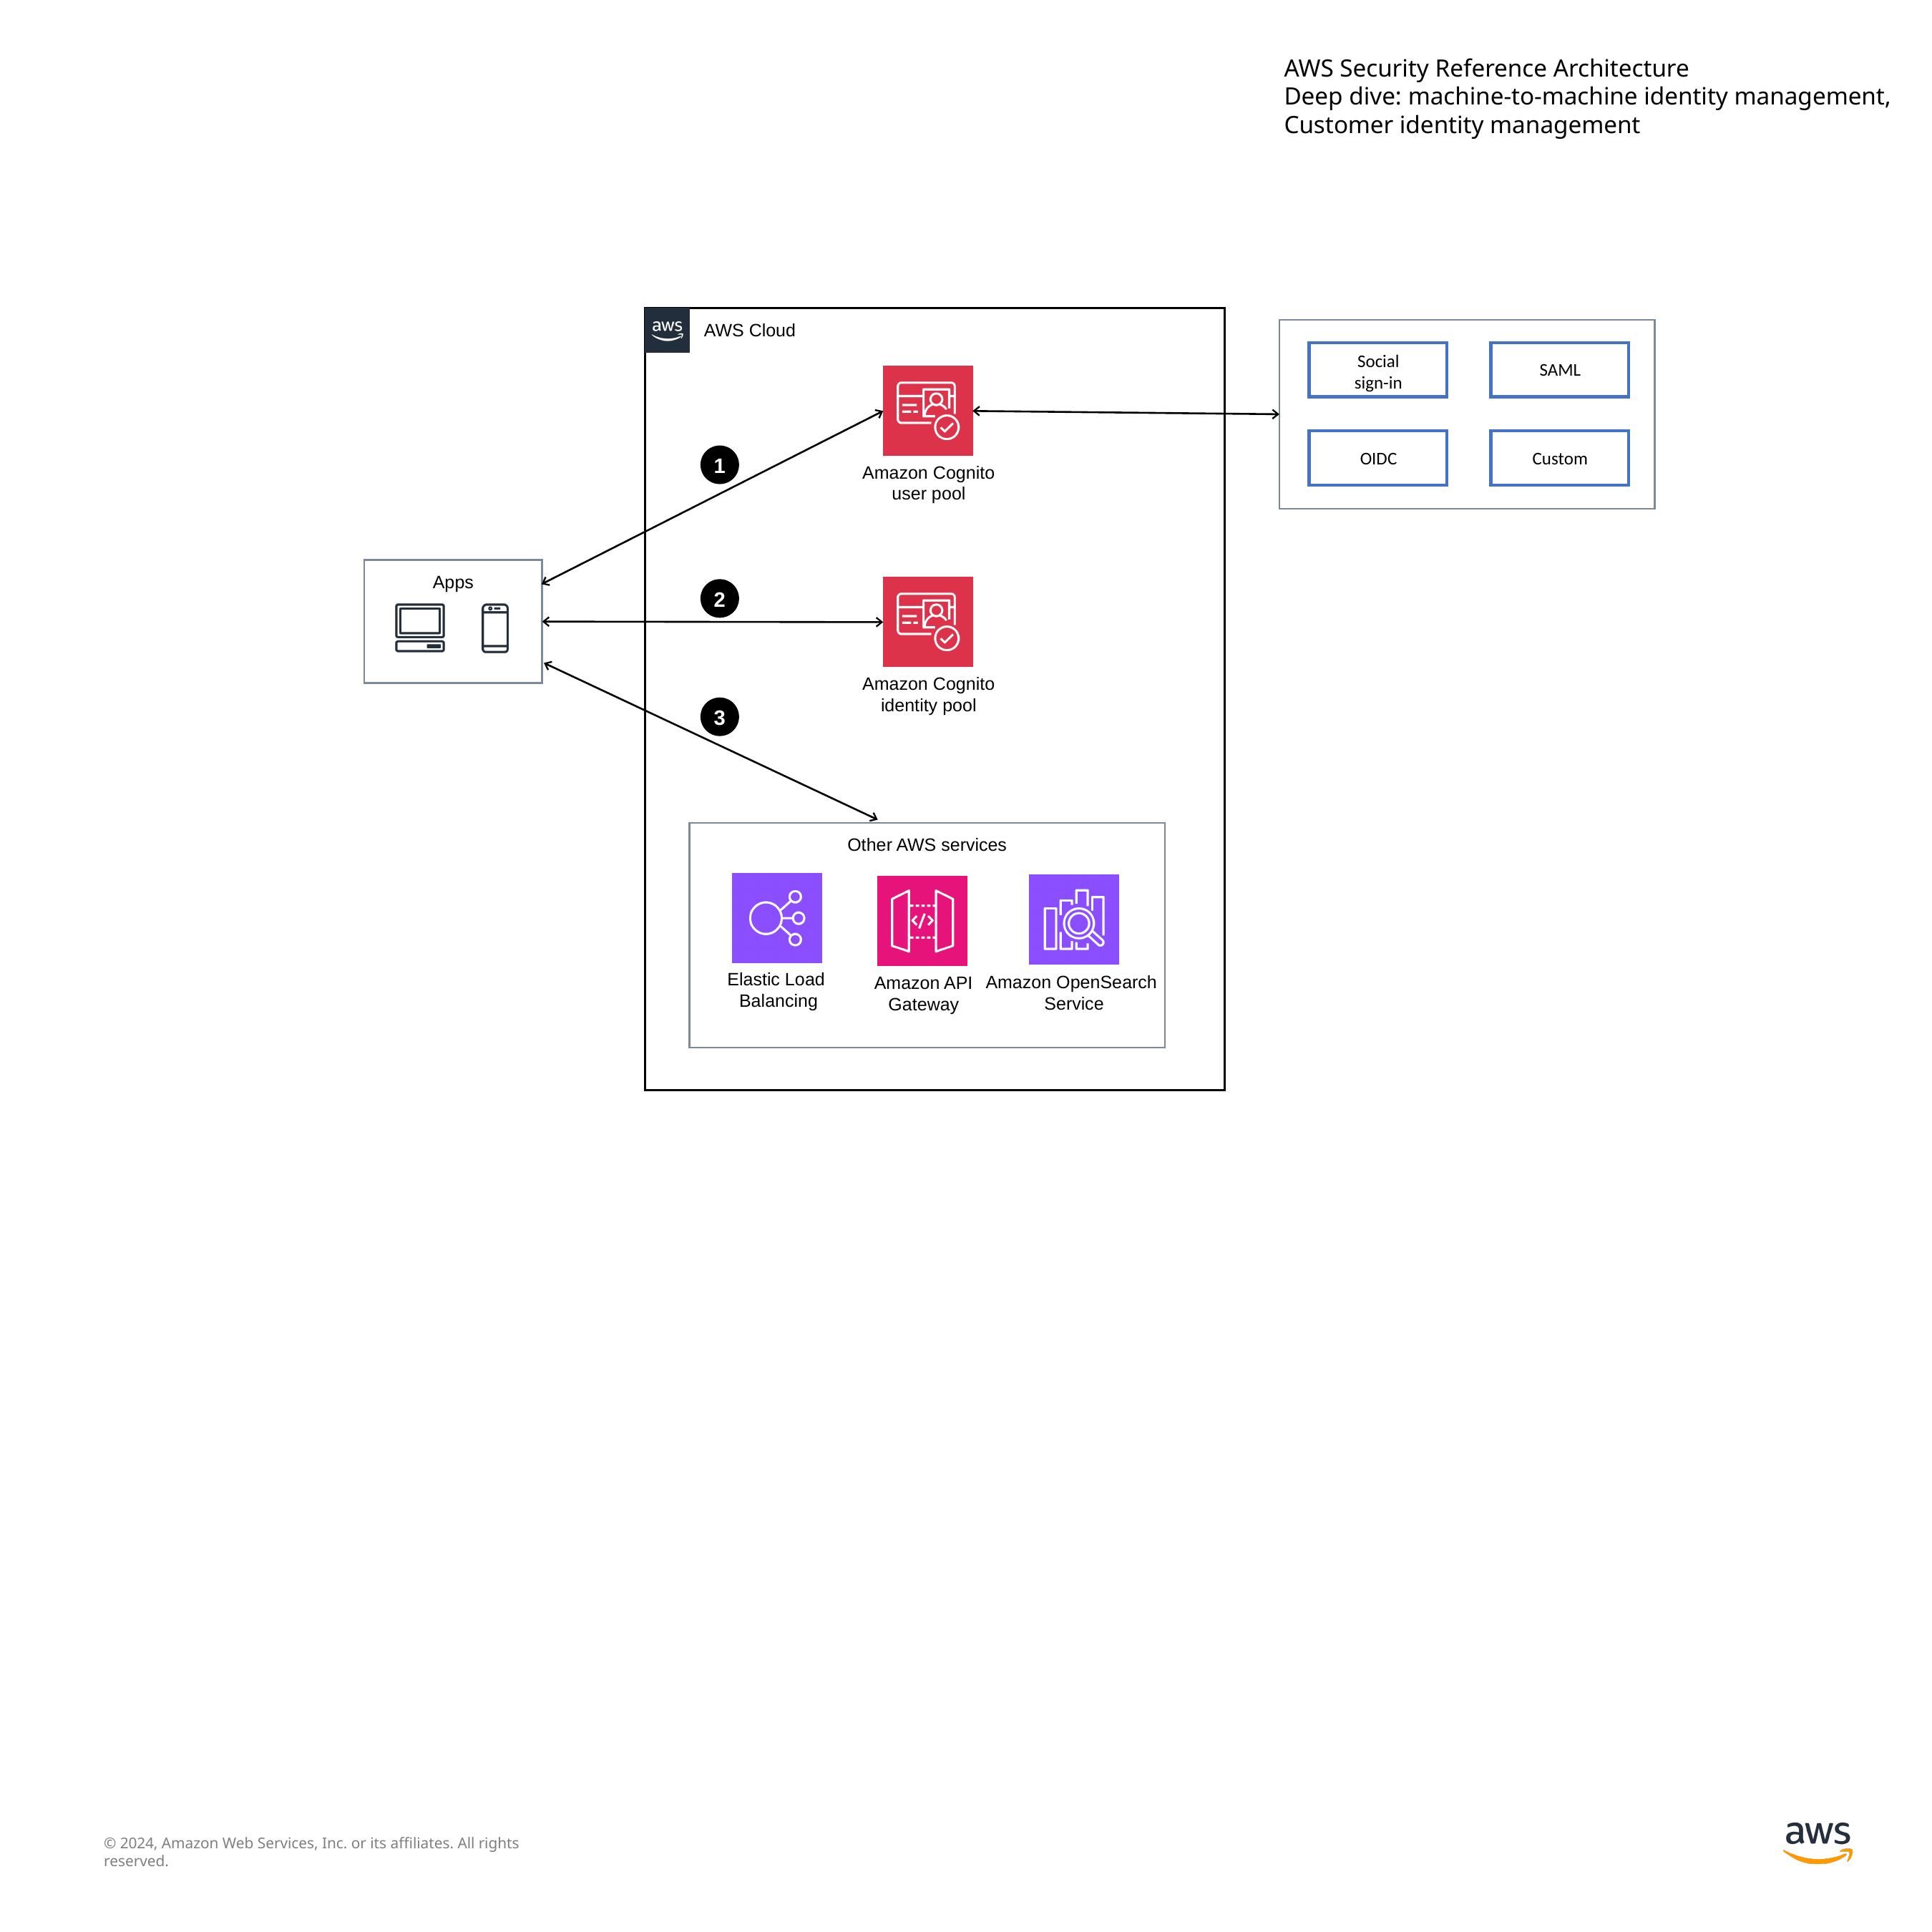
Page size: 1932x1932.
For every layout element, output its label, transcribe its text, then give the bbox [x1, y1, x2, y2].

picture [732, 873, 822, 963]
picture [1783, 1823, 1853, 1864]
picture [393, 601, 447, 655]
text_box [1309, 342, 1448, 399]
text_box [1279, 319, 1656, 509]
picture [883, 577, 973, 667]
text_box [645, 308, 1225, 411]
text_box AWS Security Reference Architecture Deep dive: machine-to-machine identity management, Customer identity management [1273, 47, 1903, 144]
picture [1029, 874, 1119, 965]
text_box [1309, 431, 1448, 486]
picture [468, 601, 522, 655]
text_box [645, 411, 1225, 1091]
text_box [1491, 342, 1629, 397]
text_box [1491, 431, 1629, 486]
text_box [541, 411, 884, 585]
picture [877, 876, 967, 966]
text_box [544, 663, 878, 820]
picture [883, 366, 973, 456]
text_box Apps [364, 560, 543, 684]
